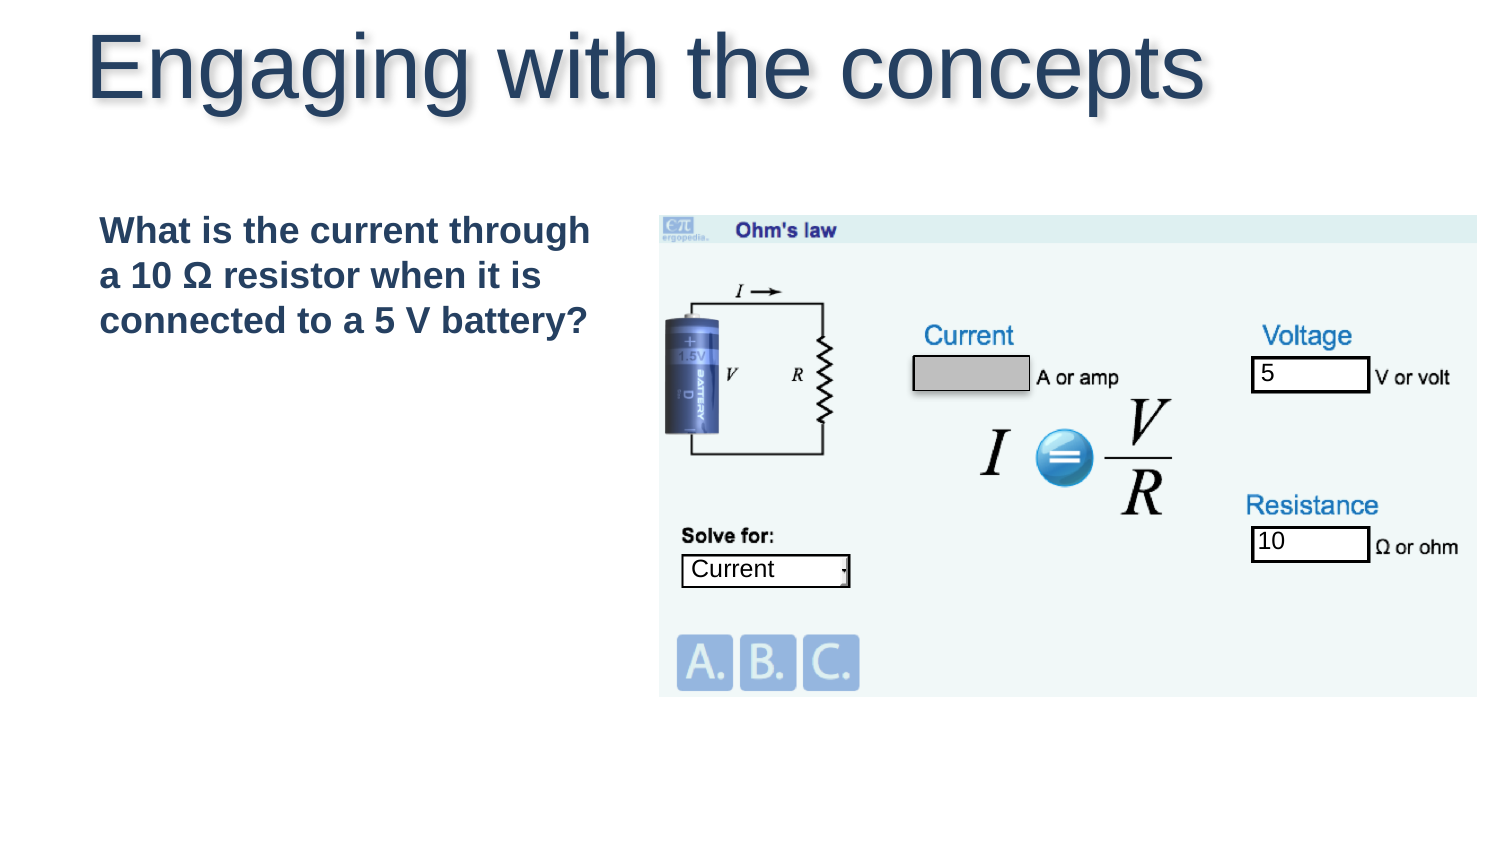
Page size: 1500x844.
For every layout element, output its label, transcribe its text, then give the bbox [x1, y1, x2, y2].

picture [659, 215, 1477, 697]
text_box What is the current through a 10 Ω resistor when it is connected to a 5 V battery? [84, 198, 627, 379]
text_box Engaging with the concepts [70, 0, 1388, 206]
